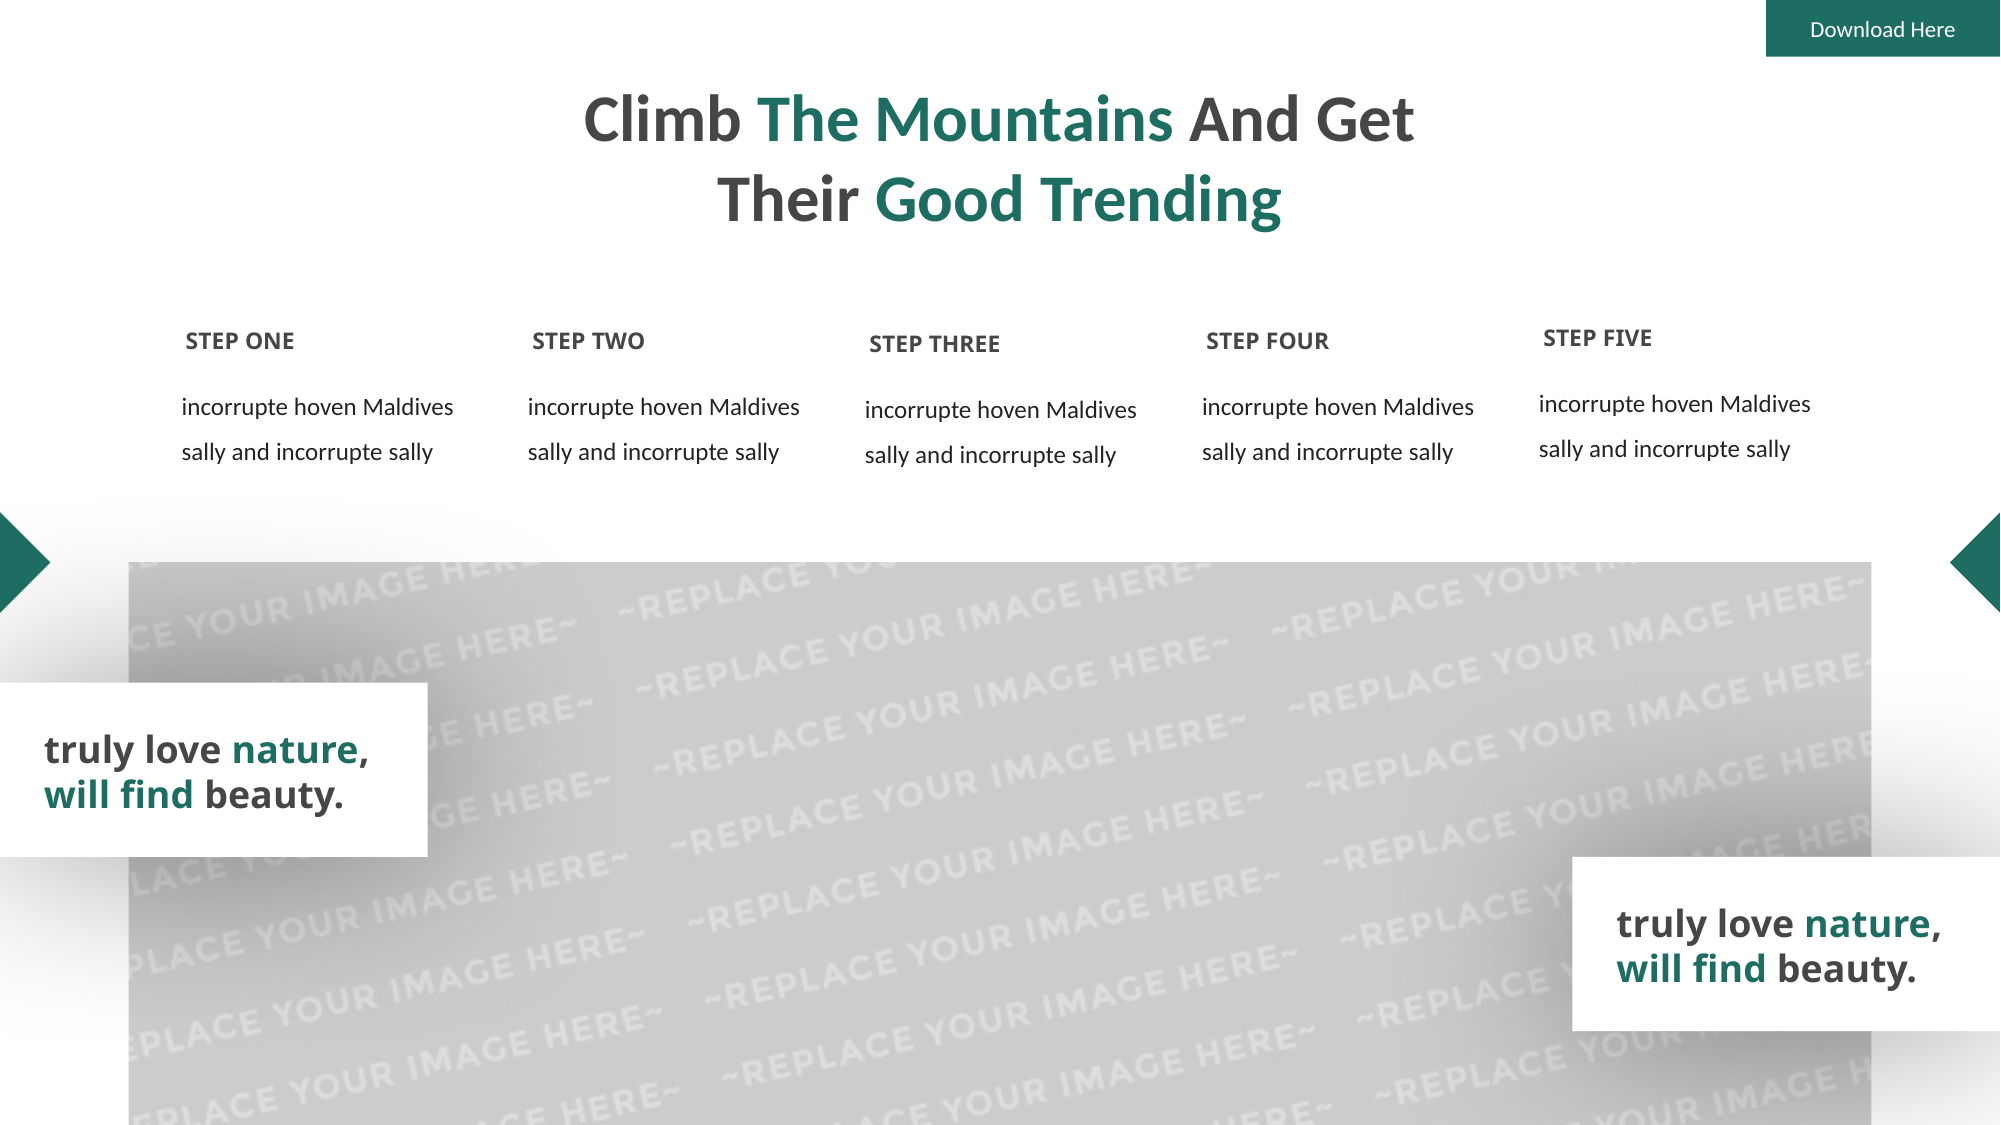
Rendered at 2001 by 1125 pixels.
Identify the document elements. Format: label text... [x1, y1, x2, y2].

text_box incorrupte hoven Maldives sally and incorrupte sally [1187, 368, 1497, 473]
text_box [0, 682, 428, 857]
text_box STEP FIVE [1528, 315, 1772, 358]
text_box STEP THREE [854, 322, 1098, 365]
text_box incorrupte hoven Maldives sally and incorrupte sally [513, 368, 823, 473]
text_box Climb The Mountains And Get Their Good Trending [505, 67, 1495, 243]
text_box incorrupte hoven Maldives sally and incorrupte sally [850, 371, 1160, 477]
text_box [1948, 510, 2000, 615]
text_box STEP ONE [170, 318, 414, 362]
text_box incorrupte hoven Maldives sally and incorrupte sally [166, 368, 477, 473]
text_box [0, 510, 52, 615]
text_box Download Here [1765, 0, 2000, 58]
picture [128, 562, 1872, 1125]
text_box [1572, 856, 2000, 1032]
text_box incorrupte hoven Maldives sally and incorrupte sally [1524, 365, 1834, 470]
text_box STEP FOUR [1191, 318, 1435, 362]
text_box STEP TWO [517, 318, 761, 362]
